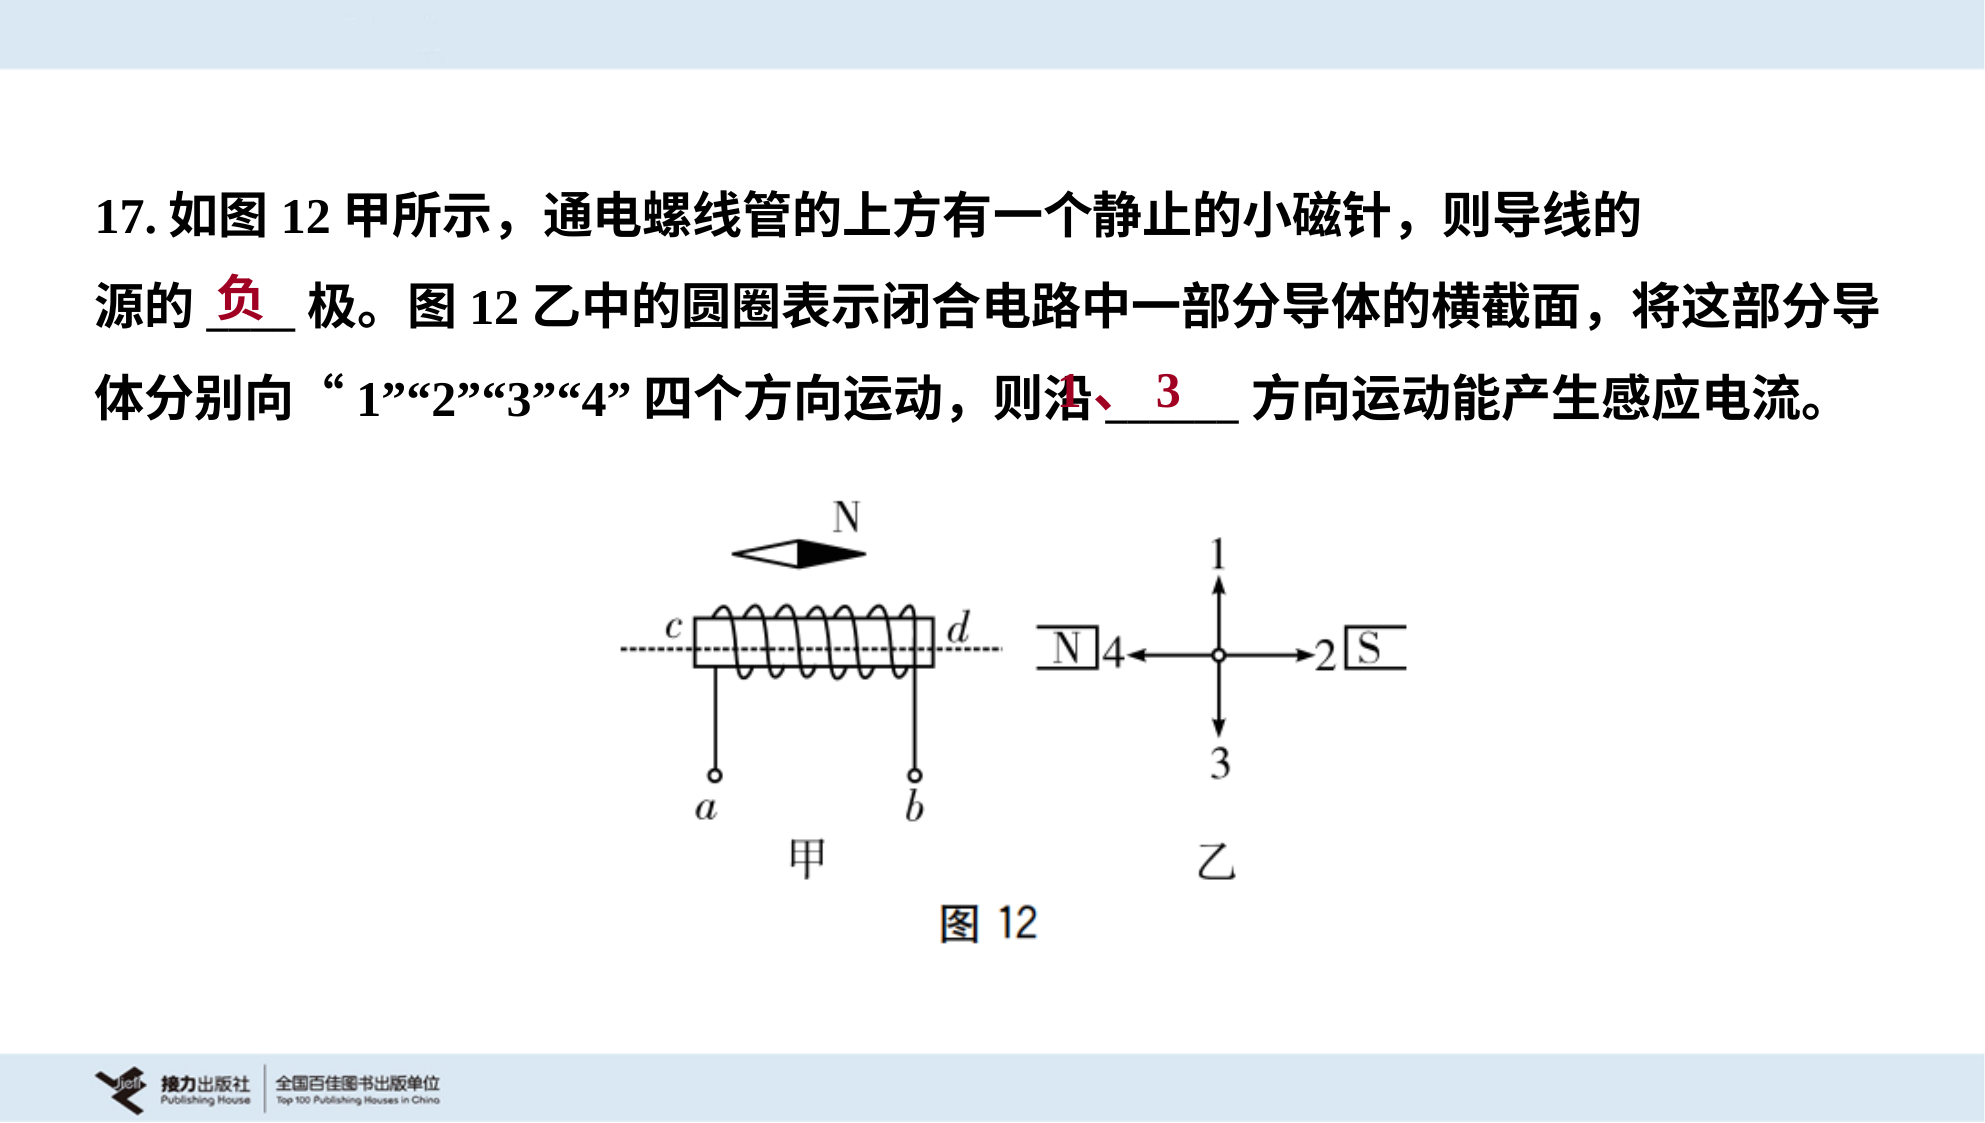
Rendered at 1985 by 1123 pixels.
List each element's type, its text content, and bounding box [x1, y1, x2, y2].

text_box 1、3 [1050, 330, 1188, 418]
picture [0, 0, 1985, 1122]
text_box 负 [197, 238, 285, 327]
